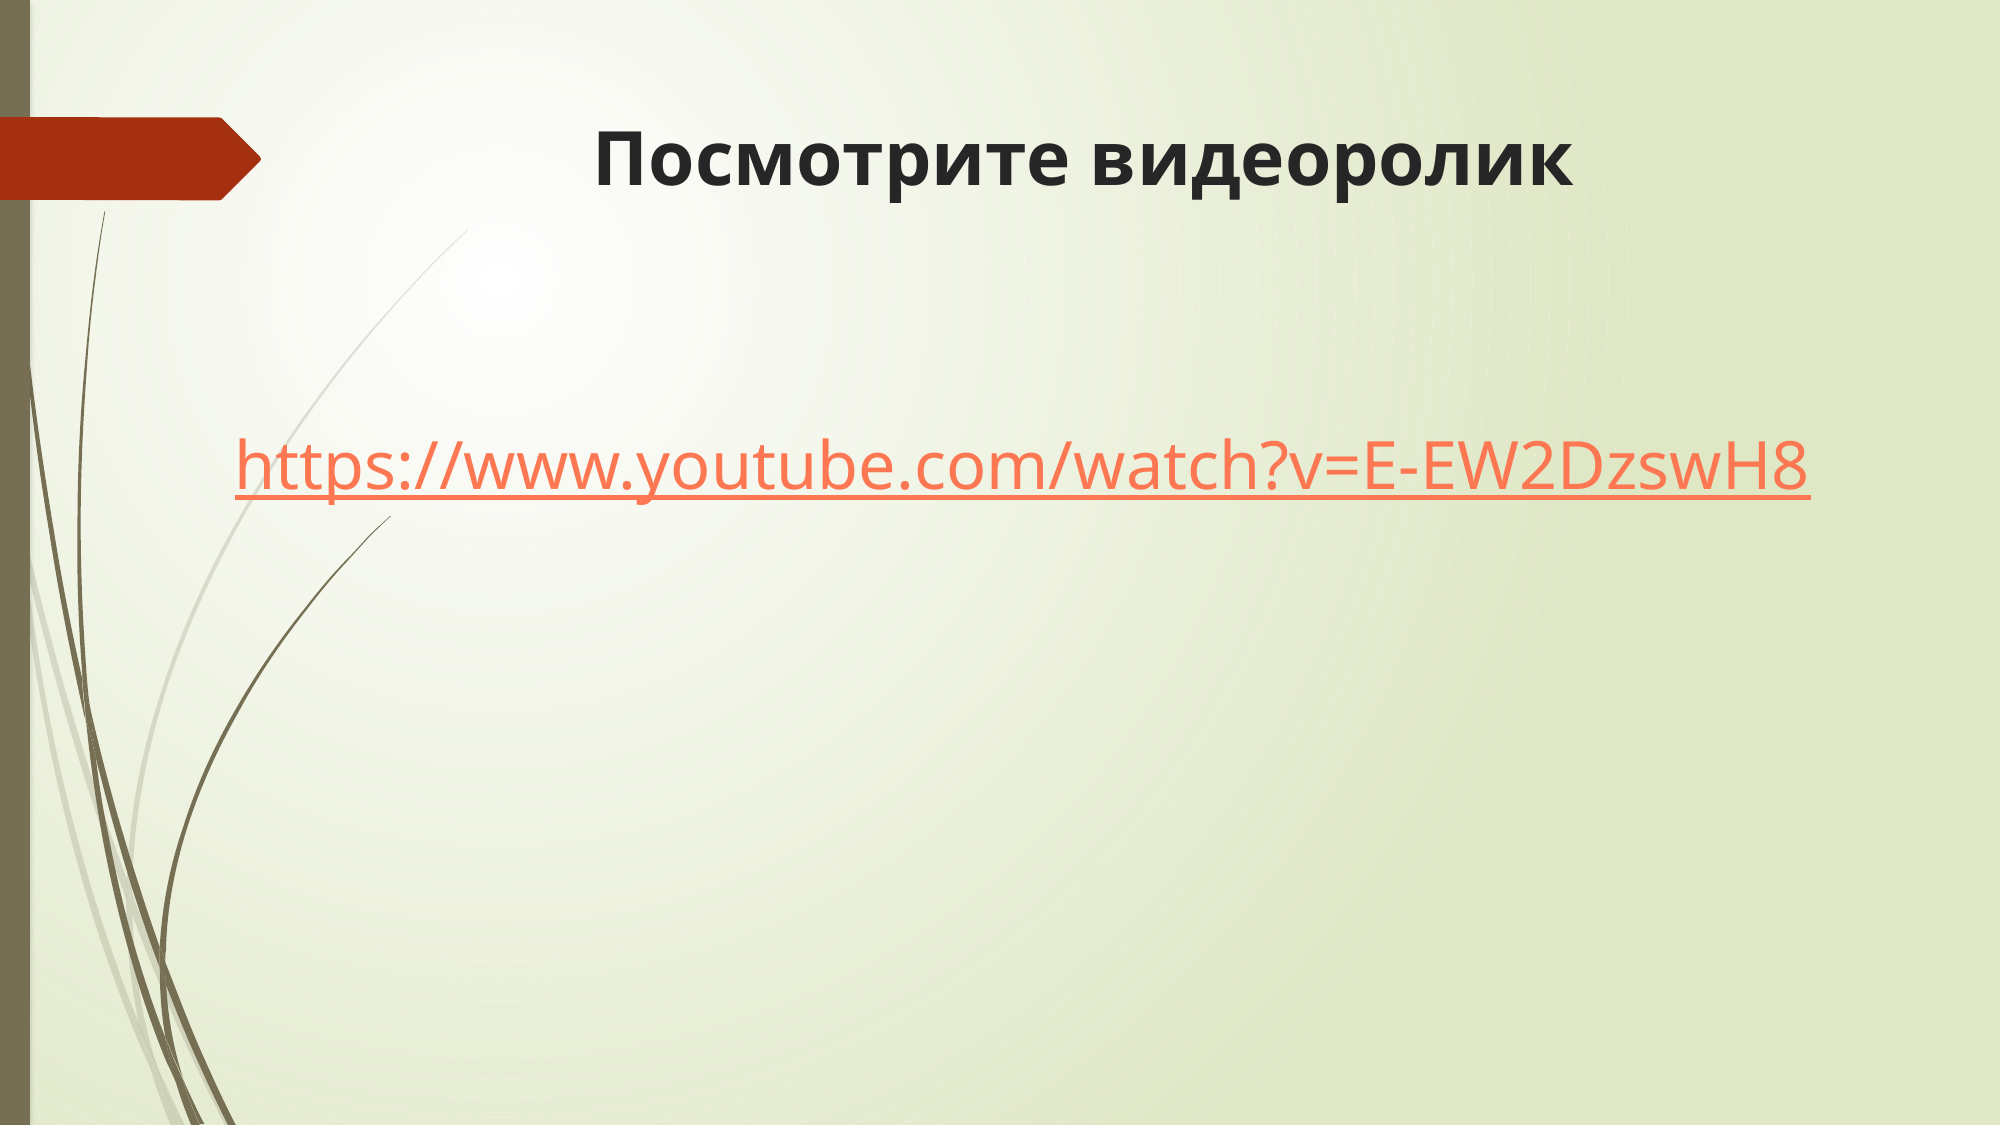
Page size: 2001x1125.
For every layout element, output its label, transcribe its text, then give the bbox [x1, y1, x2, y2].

title Посмотрите видеоролик [280, 102, 1888, 313]
list https://www.youtube.com/watch?v=E-EW2DzswH8 [158, 350, 1888, 970]
